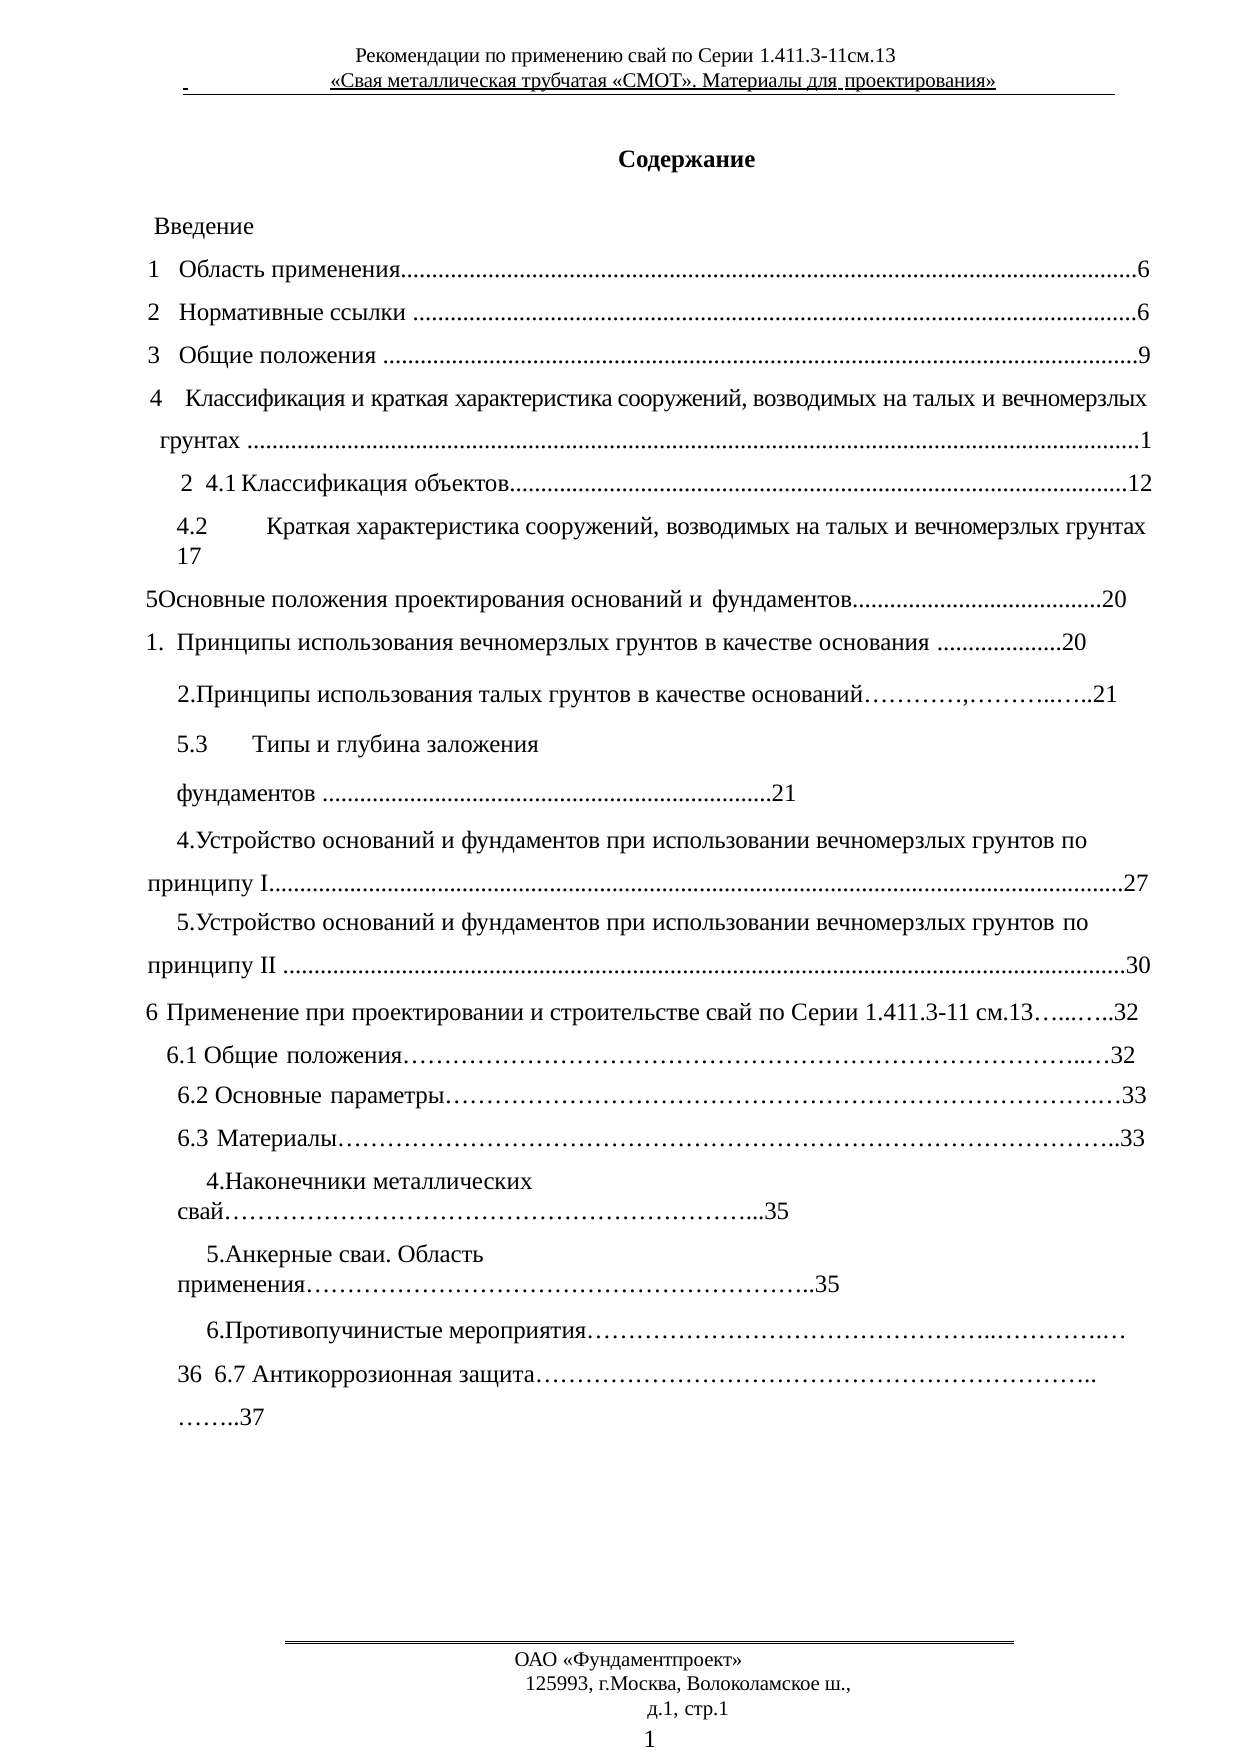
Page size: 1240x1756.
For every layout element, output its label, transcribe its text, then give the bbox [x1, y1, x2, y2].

text_box Рекомендации по применению свай по Серии 1.411.3-11см.13 «Свая металлическая трубчатая «СМОТ». Материалы для проектирования» Содержание Введение 1 Область применения......................................................................................................................6 2 Нормативные ссылки ....................................................................................................................6 3 Общие положения .........................................................................................................................9 Классификация и краткая характеристика сооружений, возводимых на талых и вечномерзлых грунтах ...............................................................................................................................................12 4.1 Классификация объектов...................................................................................................12 4.2 Краткая характеристика сооружений, возводимых на талых и вечномерзлых грунтах 17 Основные положения проектирования оснований и фундаментов........................................20 Принципы использования вечномерзлых грунтов в качестве основания ....................20 Принципы использования талых грунтов в качестве оснований…………,………..…..21 5.3 Типы и глубина заложения фундаментов ........................................................................21 Устройство оснований и фундаментов при использовании вечномерзлых грунтов по принципу I.........................................................................................................................................27 Устройство оснований и фундаментов при использовании вечномерзлых грунтов по принципу II .......................................................................................................................................30 Применение при проектировании и строительстве свай по Серии 1.411.3-11 см.13…...…..32 6.1 Общие положения………………………………………………………………………..…32 6.2 Основные параметры…………………………………………………………………….…33 6.3 Материалы…………………………………………………………………………………..33 Наконечники металлических свай………………………………………………………...35 Анкерные сваи. Область применения……………………………………………………..35 Противопучинистые мероприятия…………………………………………..………….…36 6.7 Антикоррозионная защита…………………………………………………………..……..37 [145, 40, 1154, 1431]
text_box ОАО «Фундаментпроект» 125993, г.Москва, Волоколамское ш., д.1, стр.1 1 [437, 1646, 862, 1752]
